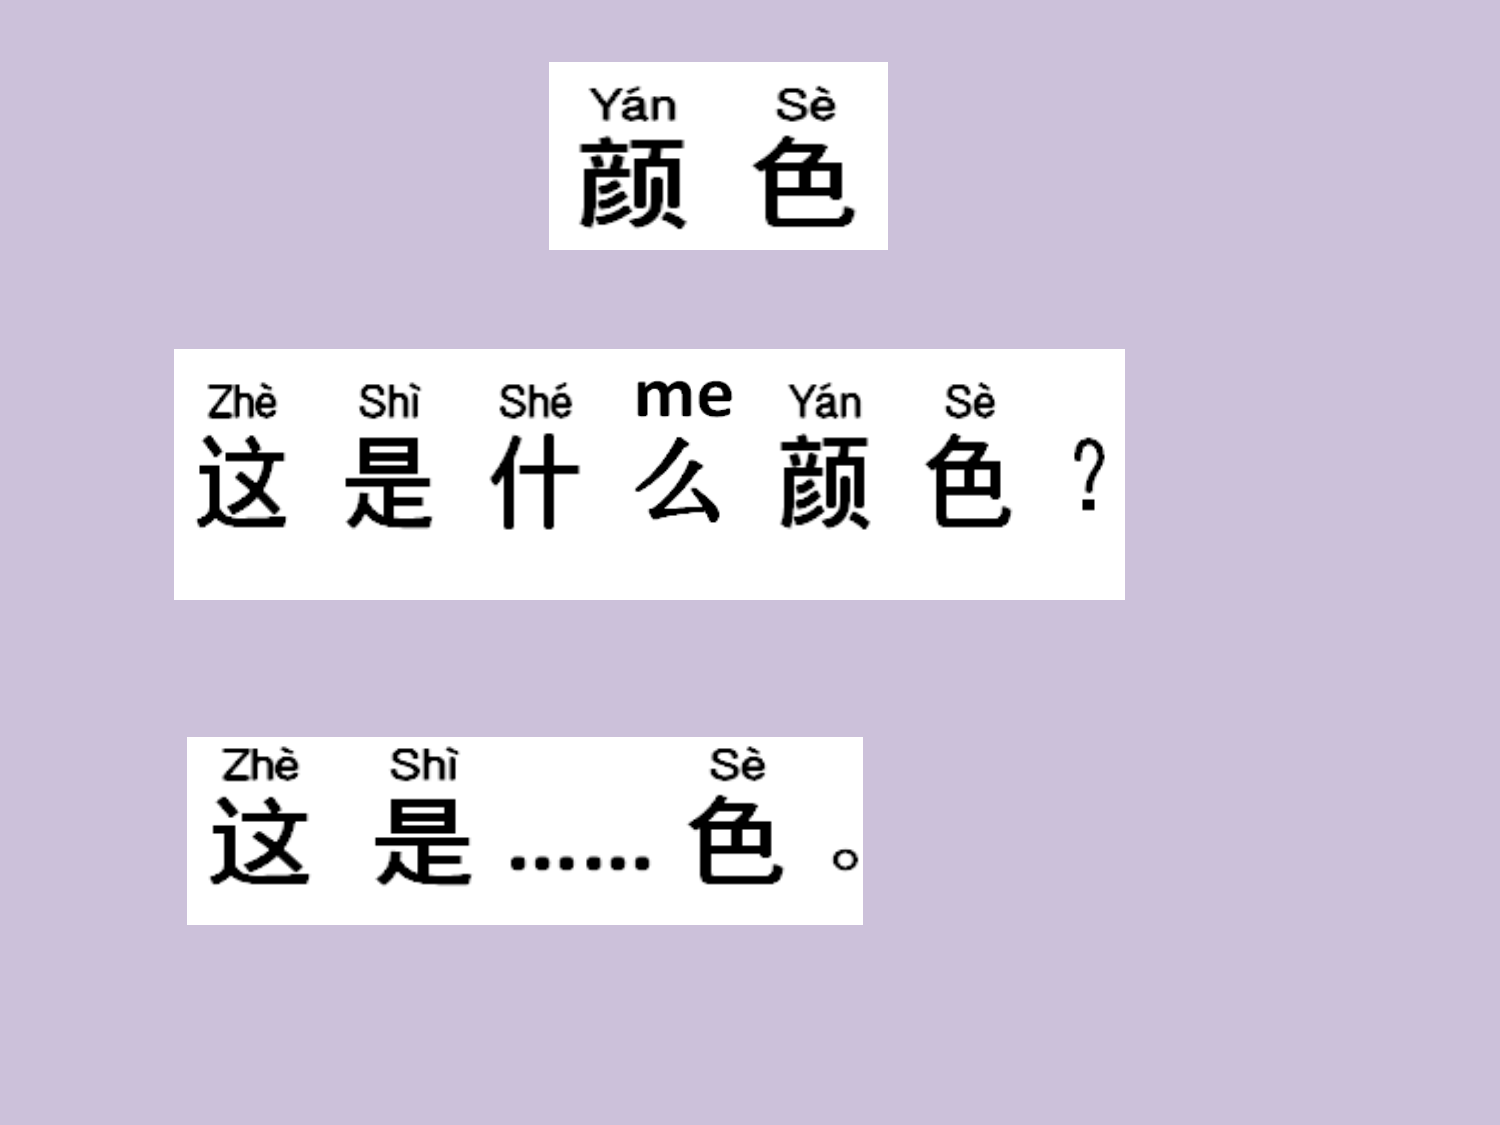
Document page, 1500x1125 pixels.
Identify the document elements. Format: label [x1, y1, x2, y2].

text_box [174, 349, 1126, 601]
picture [549, 62, 888, 251]
picture [187, 737, 863, 926]
